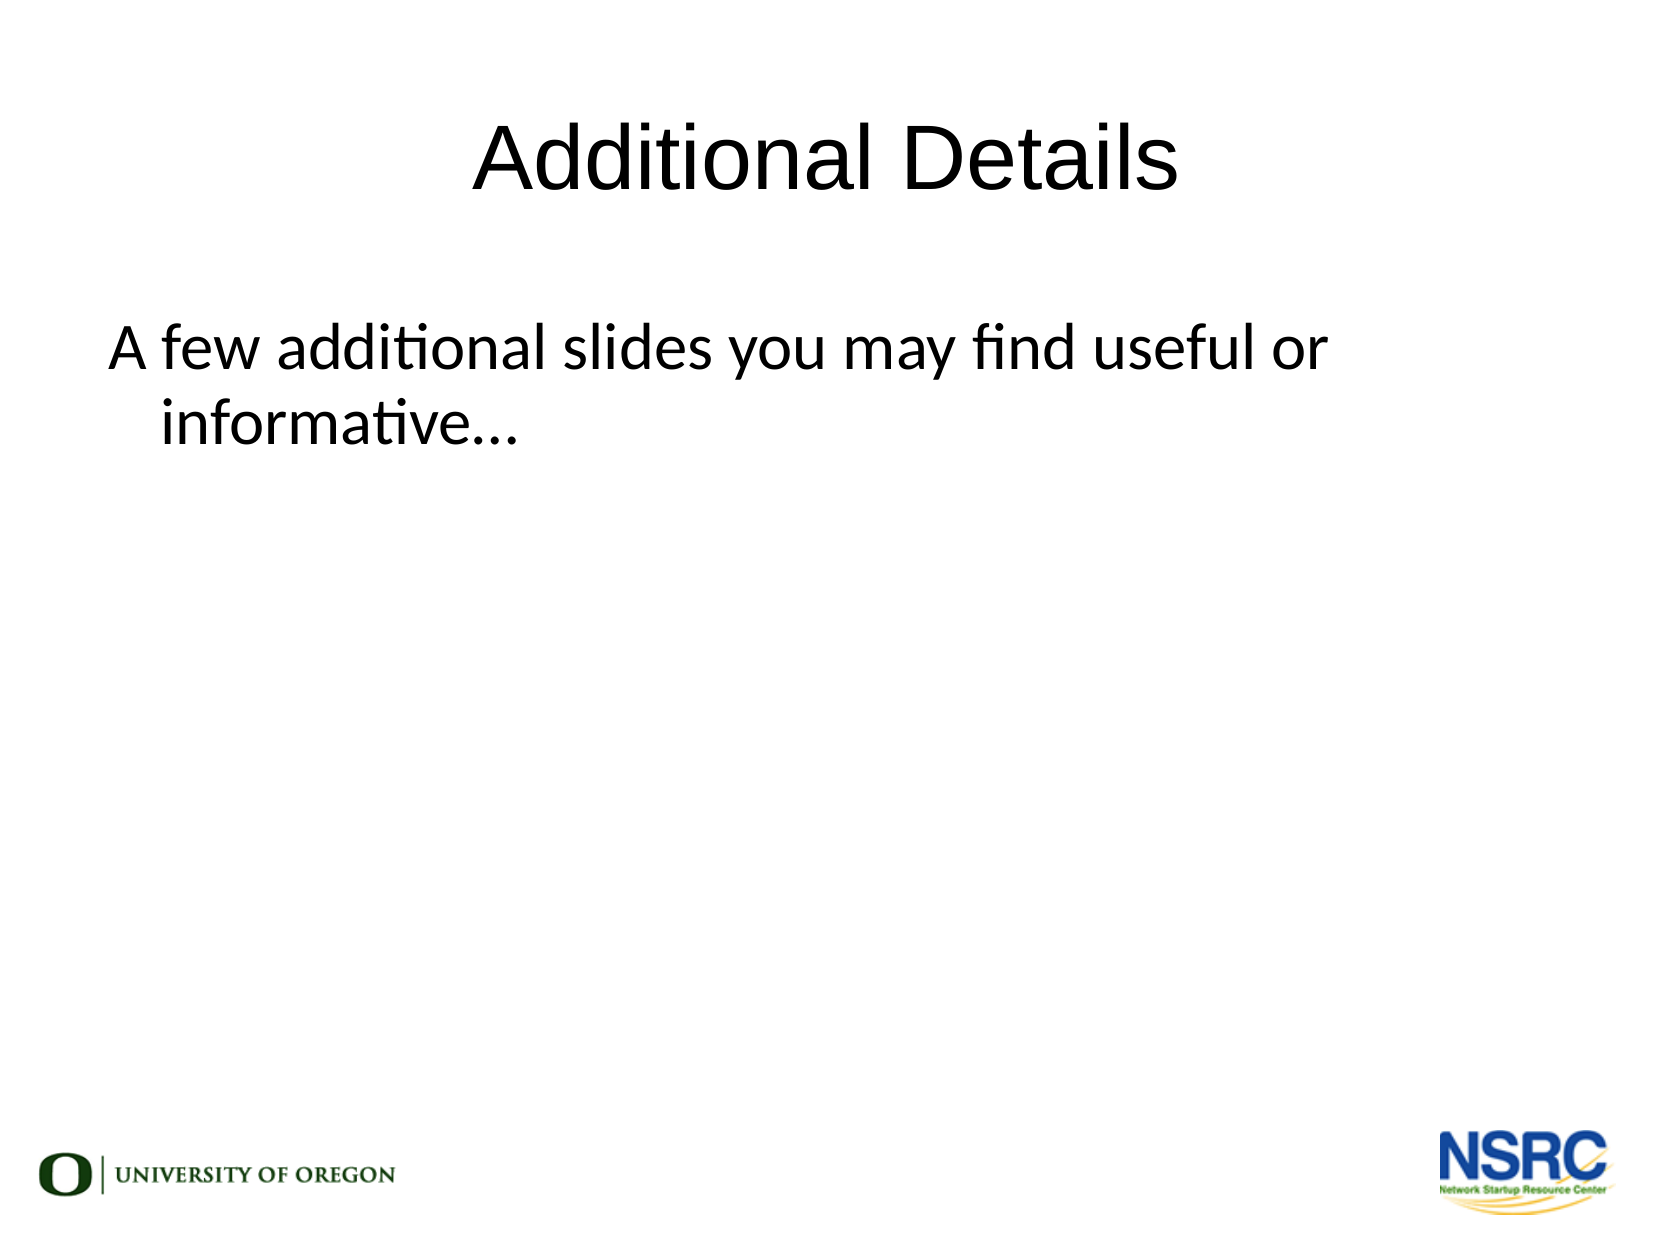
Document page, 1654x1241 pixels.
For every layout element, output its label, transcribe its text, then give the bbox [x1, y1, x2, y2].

picture [1440, 1130, 1616, 1215]
picture [37, 1151, 397, 1198]
text_box A few additional slides you may find useful or informative… [91, 305, 1585, 1172]
text_box Additional Details [82, 49, 1571, 257]
